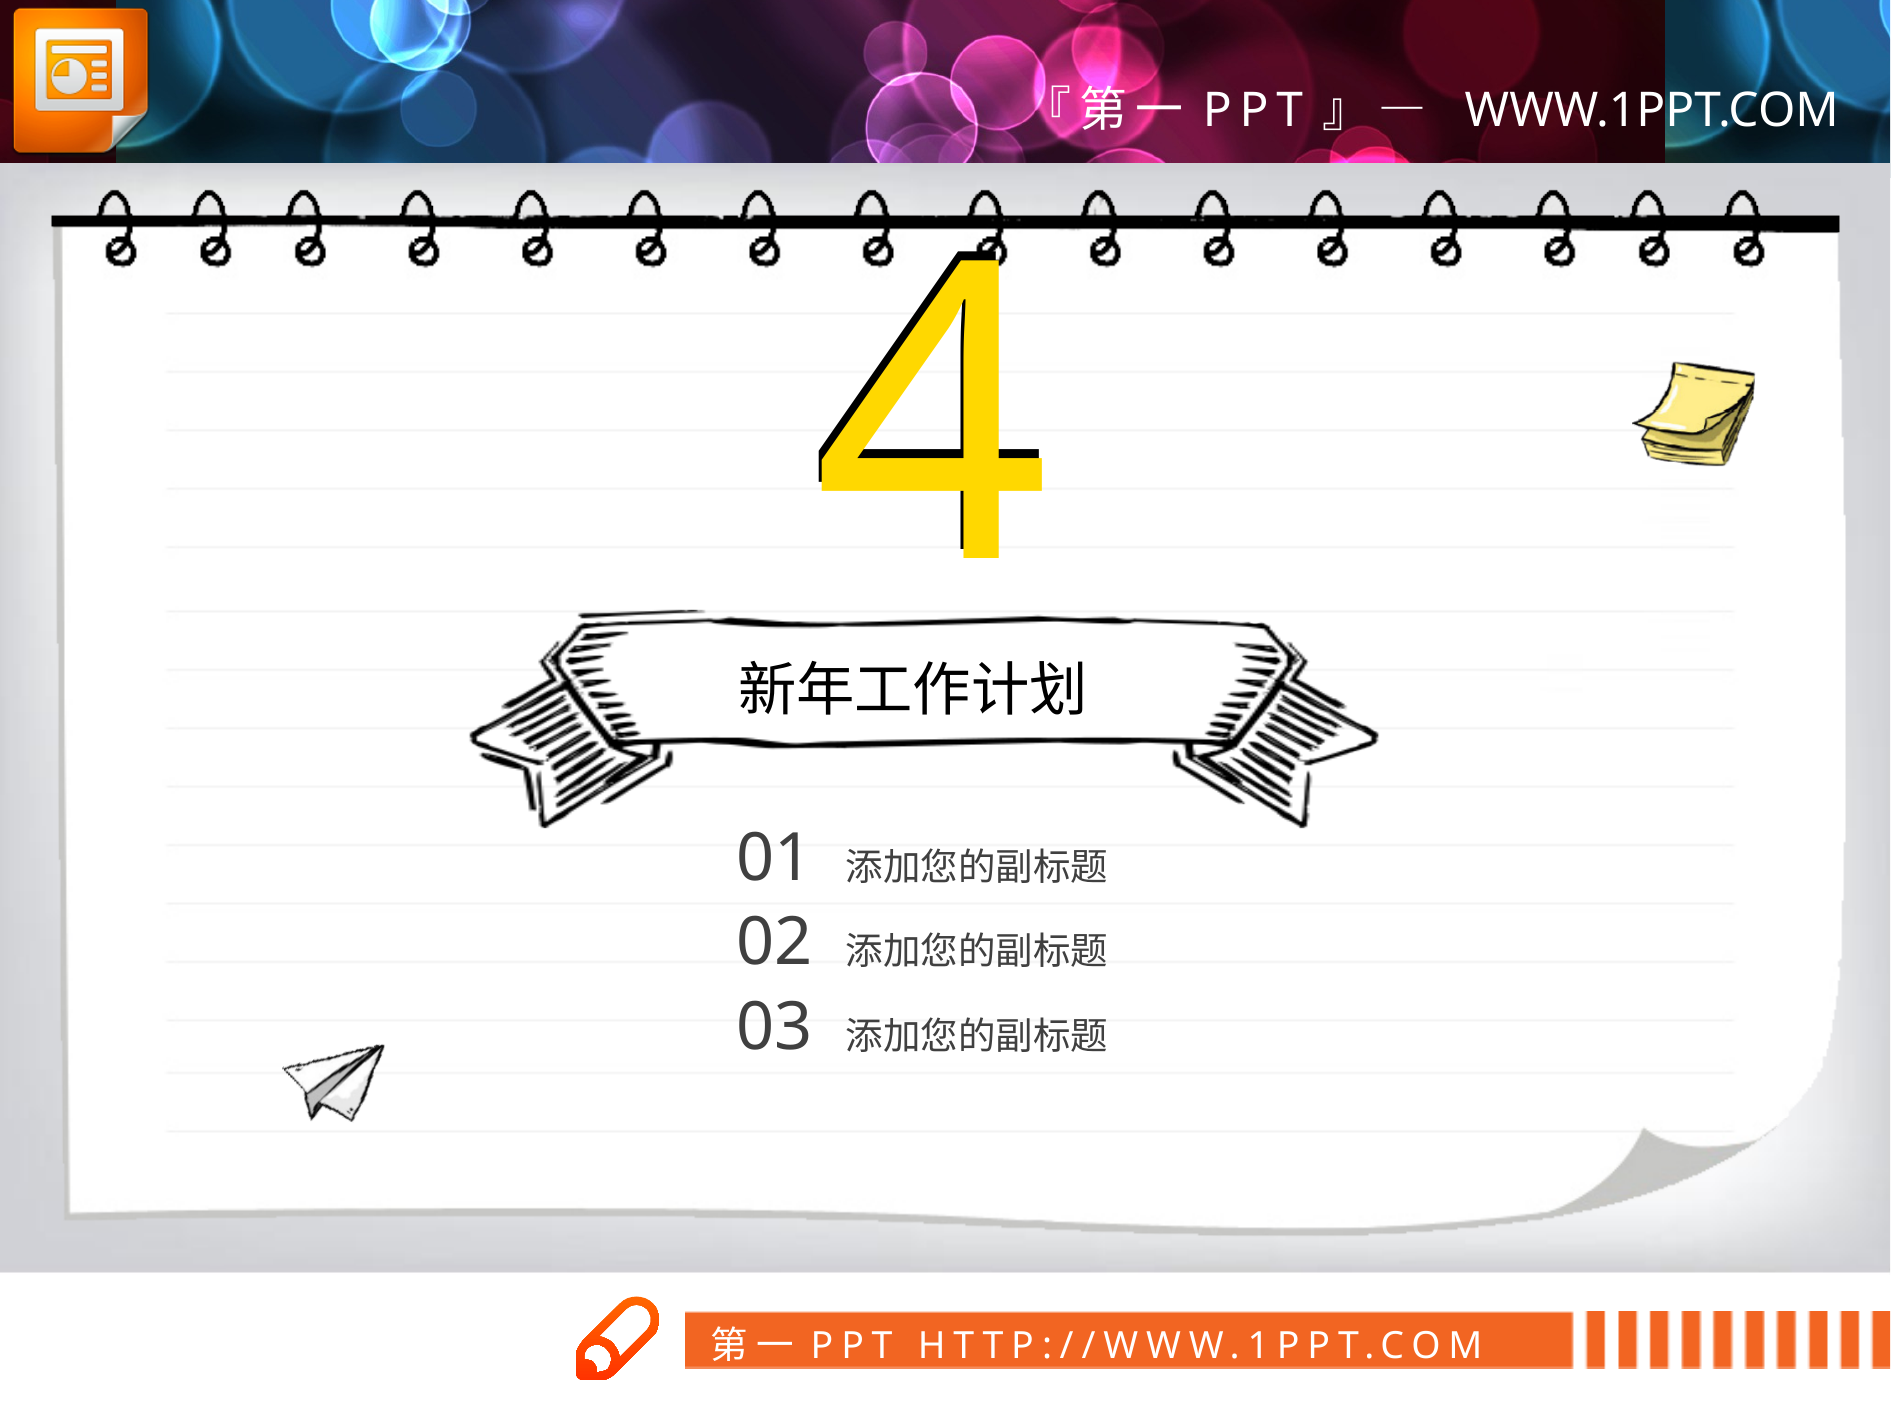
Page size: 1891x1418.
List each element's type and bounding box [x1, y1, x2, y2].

picture [685, 1311, 1891, 1369]
picture [0, 0, 1891, 1275]
text_box [319, 582, 1558, 840]
text_box [721, 806, 1187, 1072]
text_box [795, 126, 970, 655]
